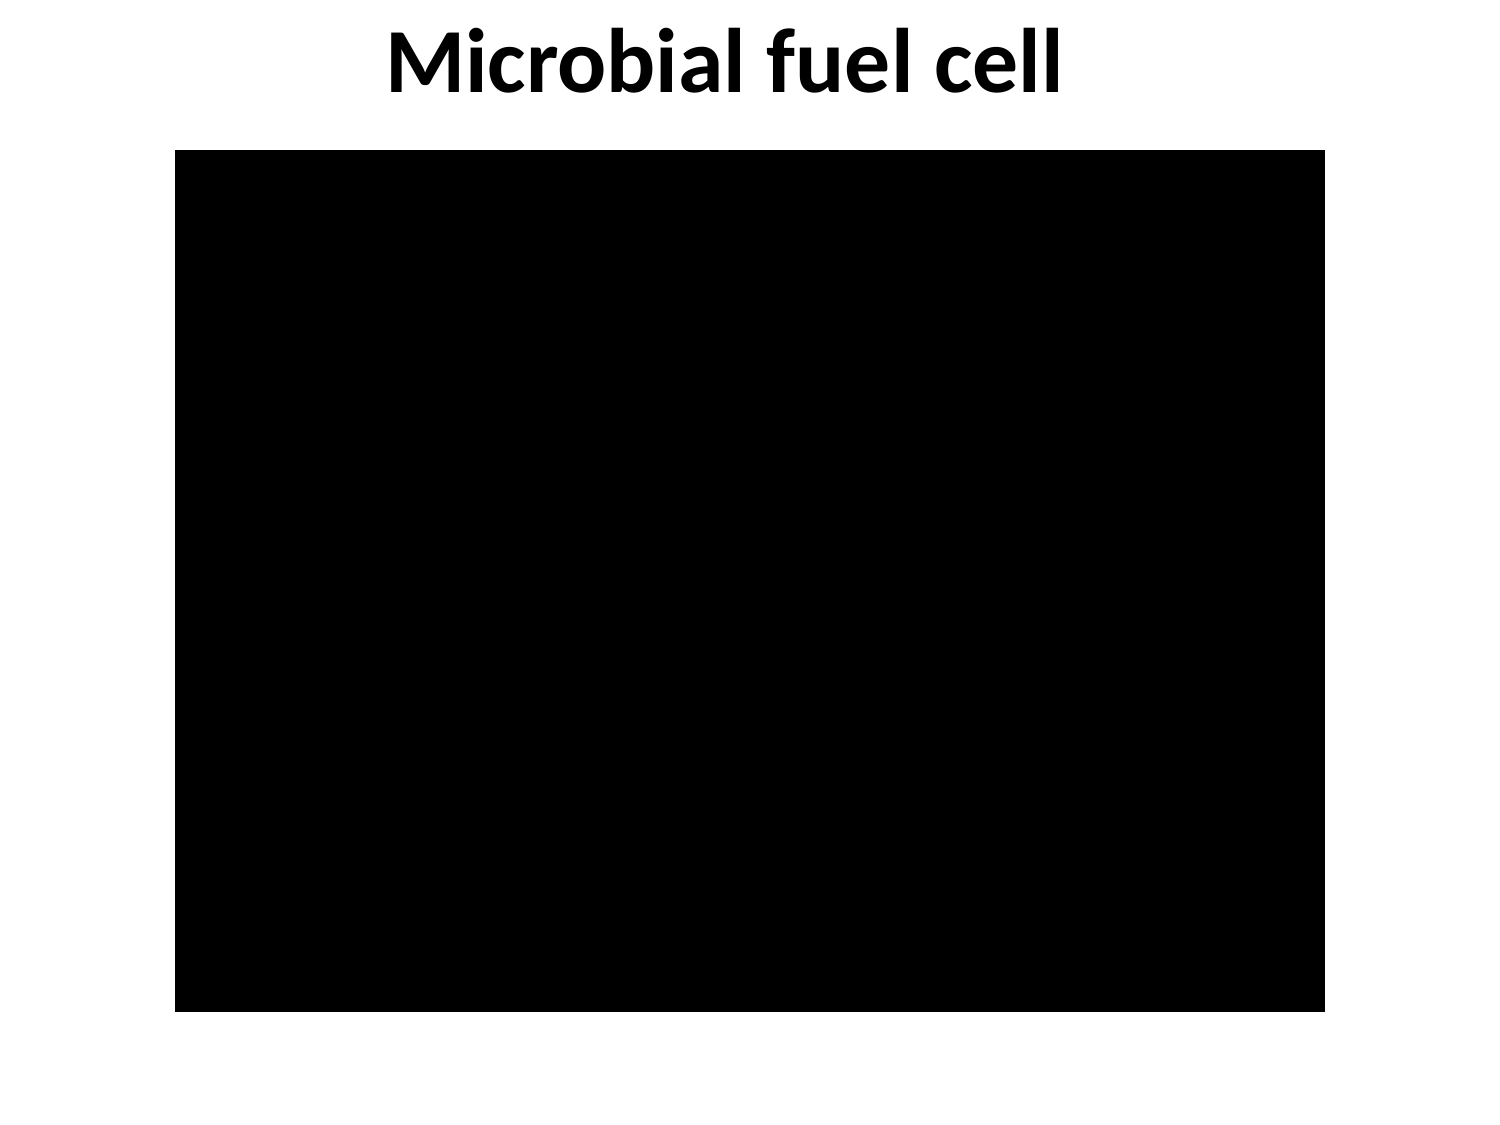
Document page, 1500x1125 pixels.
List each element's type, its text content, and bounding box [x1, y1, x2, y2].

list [174, 149, 1326, 1013]
title Microbial fuel cell [50, 0, 1400, 150]
